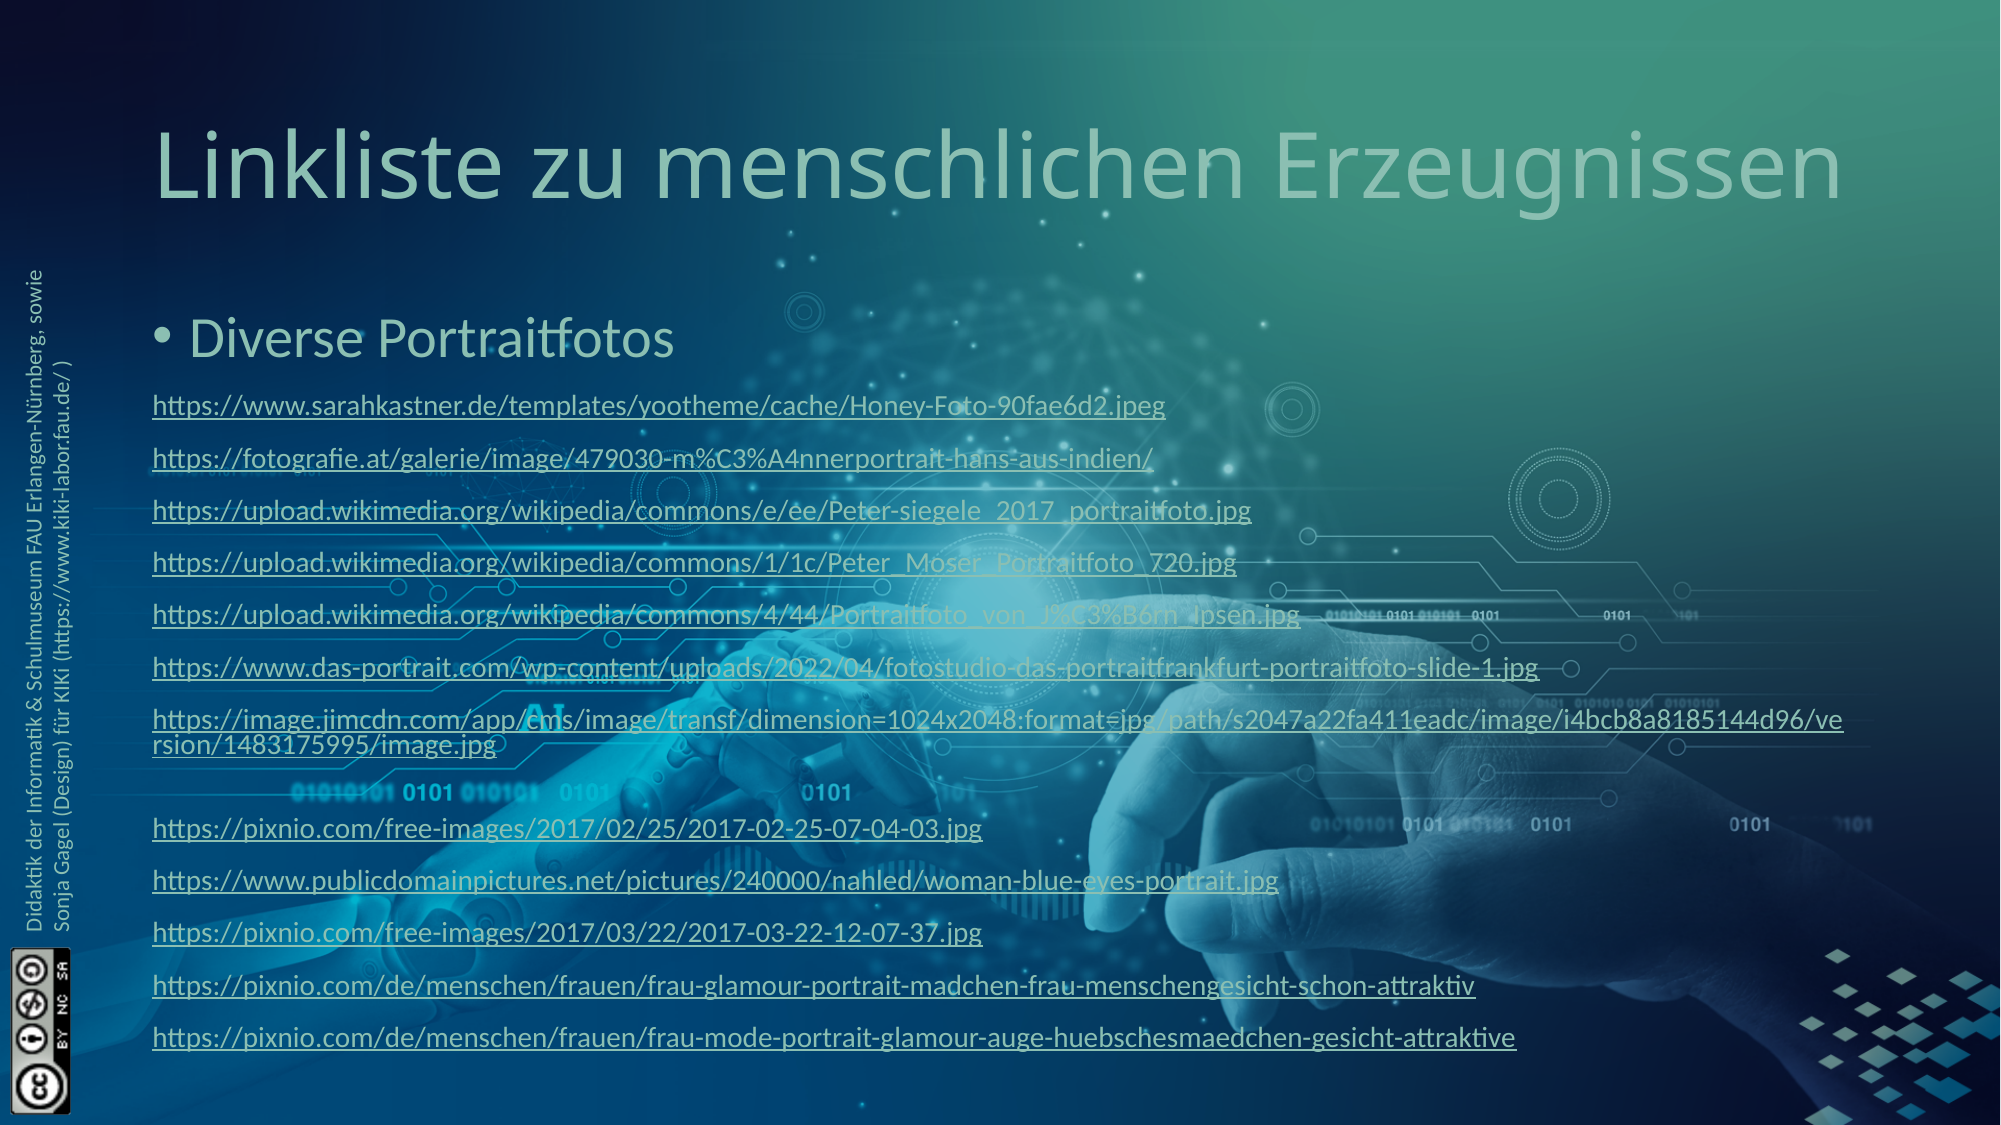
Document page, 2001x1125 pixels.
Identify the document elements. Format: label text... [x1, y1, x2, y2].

list Diverse Portraitfotos https://www.sarahkastner.de/templates/yootheme/cache/Honey-Foto-90fae6d2.jpeg https://fotografie.at/galerie/image/479030-m%C3%A4nnerportrait-hans-aus-indien/ https://upload.wikimedia.org/wikipedia/commons/e/ee/Peter-siegele_2017_portraitfoto.jpg https://upload.wikimedia.org/wikipedia/commons/1/1c/Peter_Moser_Portraitfoto_720.jpg https://upload.wikimedia.org/wikipedia/commons/4/44/Portraitfoto_von_J%C3%B6rn_Ipsen.jpg https://www.das-portrait.com/wp-content/uploads/2022/04/fotostudio-das-portraitfrankfurt-portraitfoto-slide-1.jpg https://image.jimcdn.com/app/cms/image/transf/dimension=1024x2048:format=jpg/path/s2047a22fa411eadc/image/i4bcb8a8185144d96/version/1483175995/image.jpg https://pixnio.com/free-images/2017/02/25/2017-02-25-07-04-03.jpg https://www.publicdomainpictures.net/pictures/240000/nahled/woman-blue-eyes-portrait.jpg https://pixnio.com/free-images/2017/03/22/2017-03-22-12-07-37.jpg https://pixnio.com/de/menschen/frauen/frau-glamour-portrait-madchen-frau-menschengesicht-schon-attraktiv https://pixnio.com/de/menschen/frauen/frau-mode-portrait-glamour-auge-huebschesmaedchen-gesicht-attraktive [137, 299, 1863, 1014]
picture [0, 0, 2001, 1125]
title Linkliste zu menschlichen Erzeugnissen [137, 59, 1863, 278]
